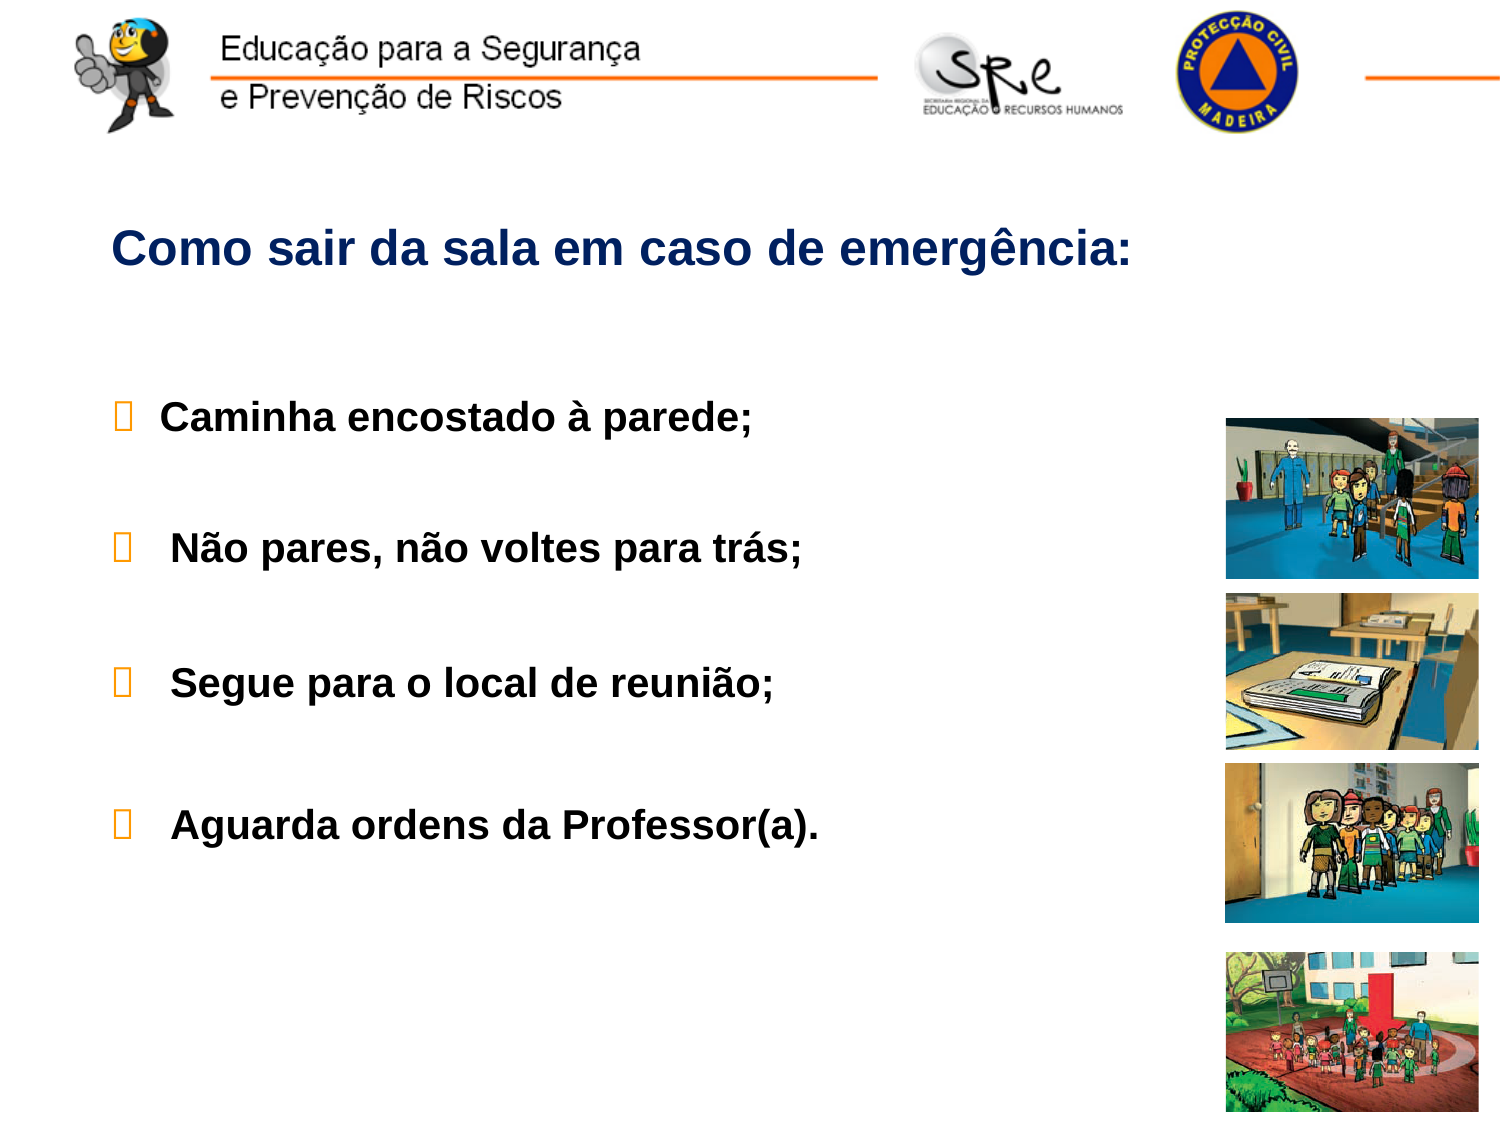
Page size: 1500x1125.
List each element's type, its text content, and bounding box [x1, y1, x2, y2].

text_box  Segue para o local de reunião; [95, 648, 1034, 714]
picture [0, 0, 1500, 1125]
text_box  Não pares, não voltes para trás; [95, 513, 1184, 578]
text_box Como sair da sala em caso de emergência: [96, 208, 1397, 284]
text_box  Caminha encostado à parede; [96, 387, 1072, 448]
text_box  Aguarda ordens da Professor(a). [95, 790, 1021, 866]
